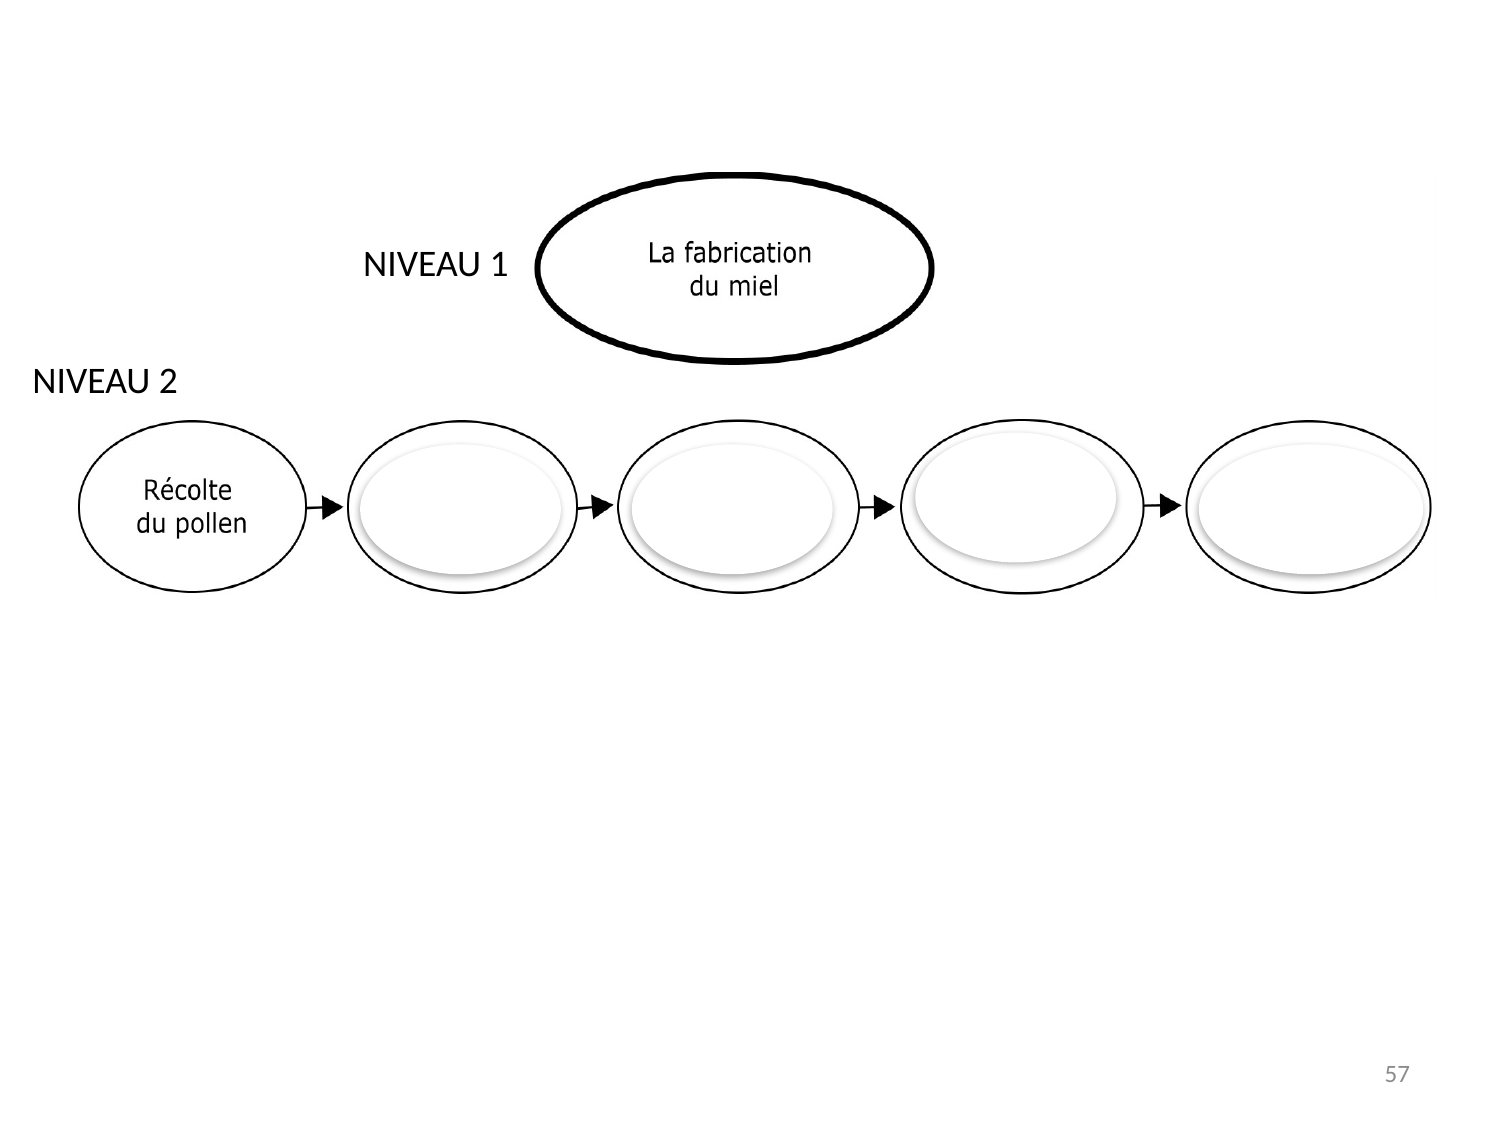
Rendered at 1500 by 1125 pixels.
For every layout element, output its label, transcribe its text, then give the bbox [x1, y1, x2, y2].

slide_number 57 [1074, 1042, 1425, 1103]
text_box NIVEAU 2 [17, 348, 71, 409]
picture [76, 172, 1436, 599]
